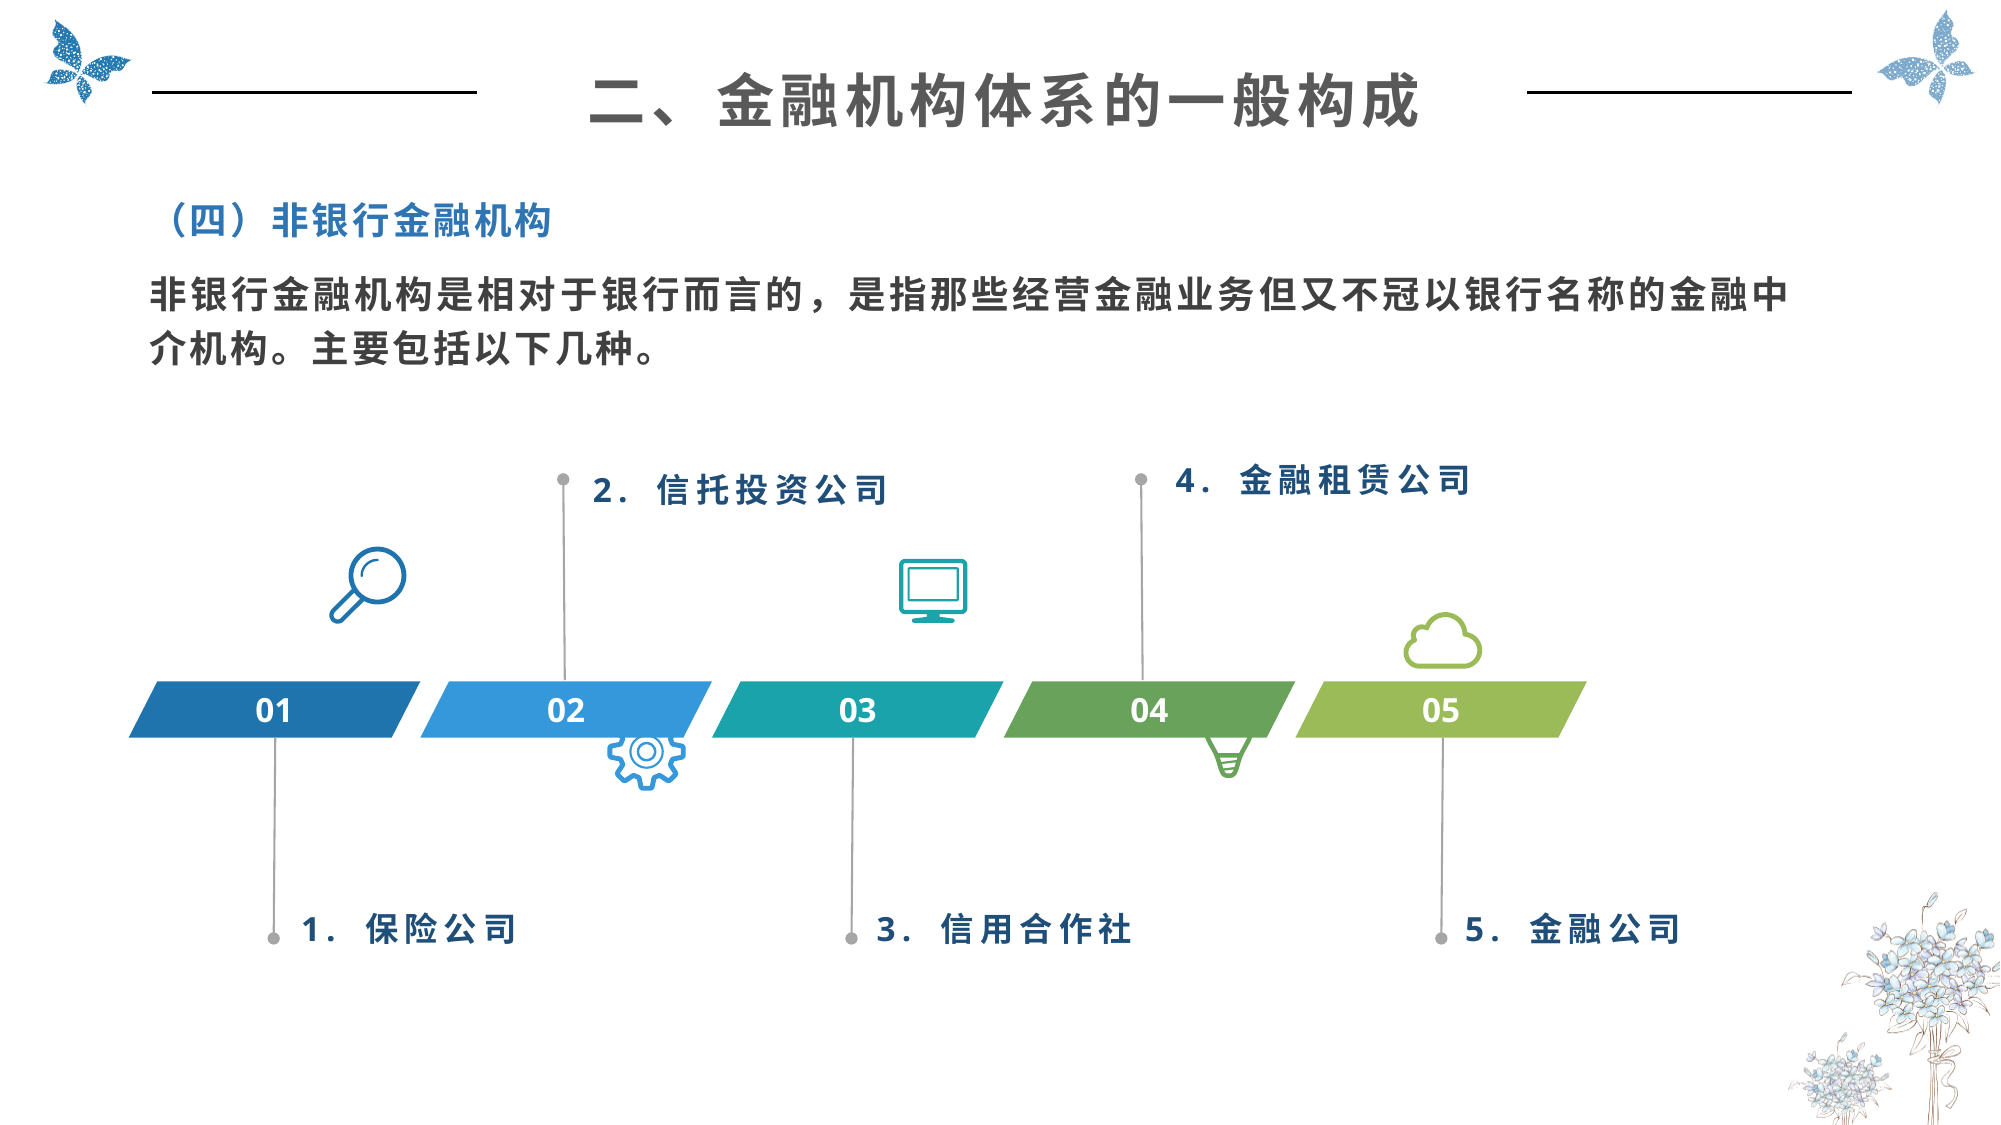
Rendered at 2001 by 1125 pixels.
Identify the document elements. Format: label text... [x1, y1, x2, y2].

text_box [151, 55, 1852, 142]
text_box 2. 信托投资公司 [578, 439, 977, 509]
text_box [1203, 705, 1254, 778]
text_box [607, 712, 686, 791]
text_box 5. 金融公司 [1450, 892, 1850, 959]
picture [1788, 892, 2000, 1125]
text_box 03 [710, 680, 1006, 739]
text_box 1. 保险公司 [286, 892, 685, 959]
text_box [1403, 612, 1483, 669]
text_box 02 [418, 680, 714, 739]
text_box 4. 金融租赁公司 [1160, 443, 1560, 510]
text_box 3. 信用合作社 [861, 892, 1261, 959]
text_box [329, 546, 407, 624]
text_box （四）非银行金融机构 非银行金融机构是相对于银行而言的，是指那些经营金融业务但又不冠以银行名称的金融中介机构。主要包括以下几种。 [137, 172, 1805, 377]
text_box 01 [126, 680, 422, 739]
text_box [899, 558, 968, 623]
text_box 04 [1001, 680, 1298, 739]
text_box 05 [1293, 680, 1589, 739]
